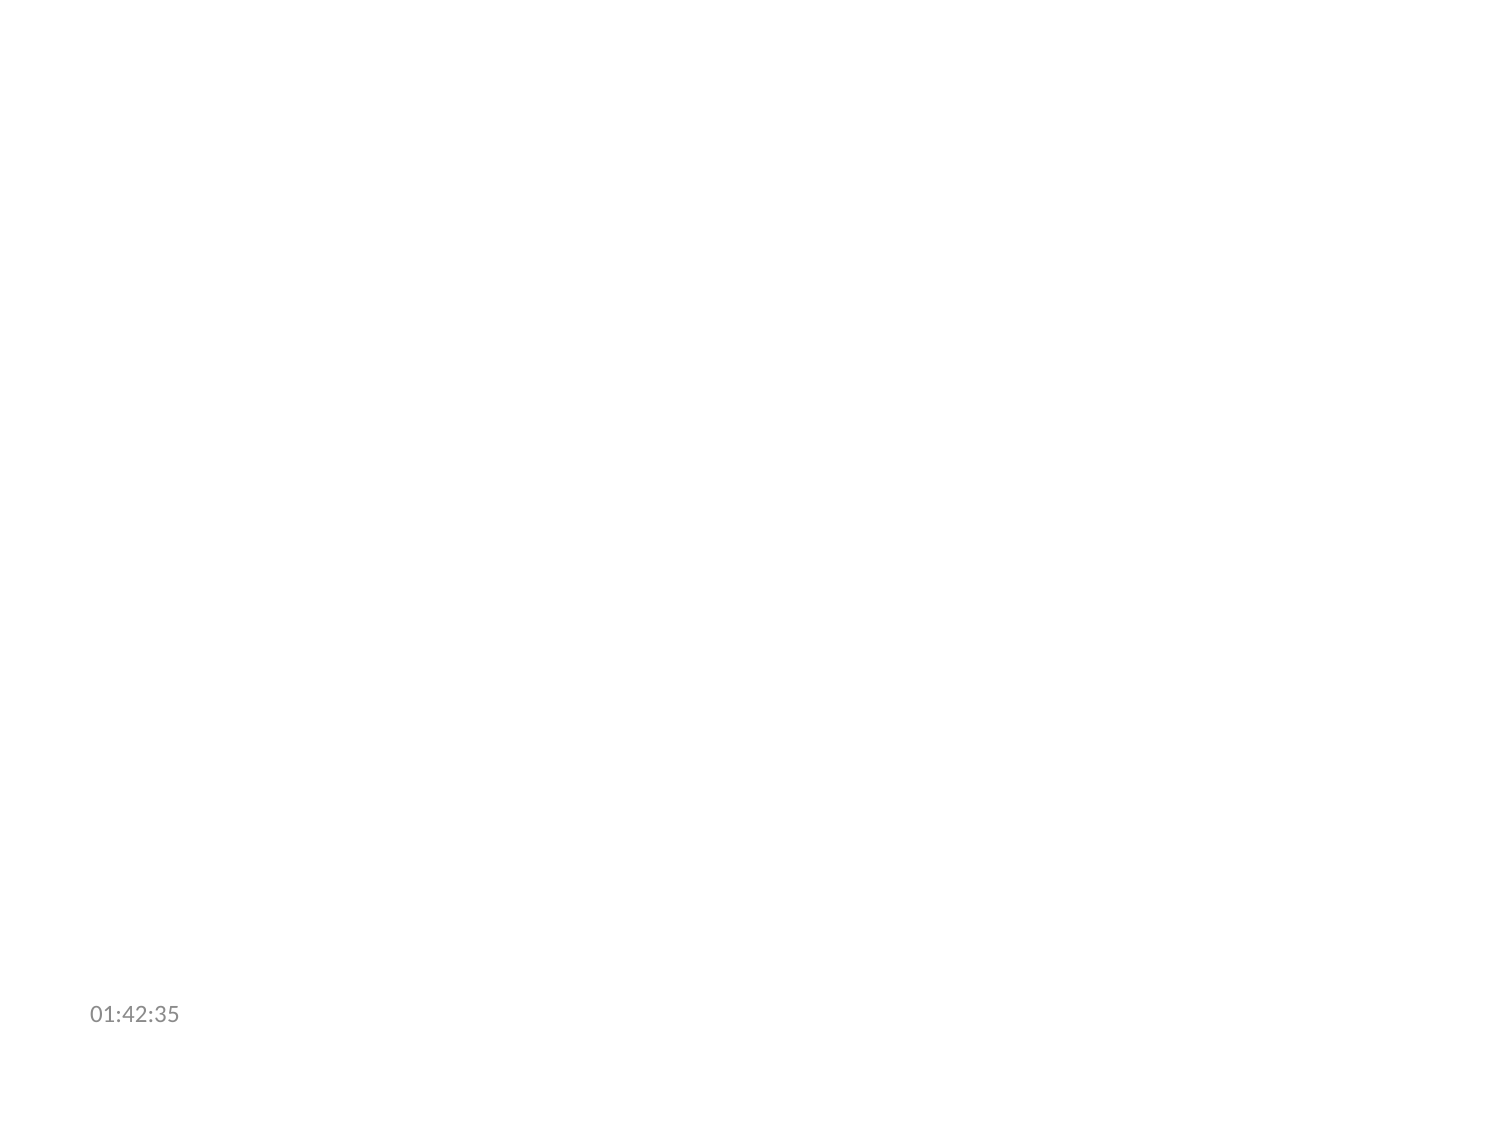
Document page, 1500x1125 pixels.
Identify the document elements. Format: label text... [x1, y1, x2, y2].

text_box 15:35:09 [75, 982, 425, 1043]
